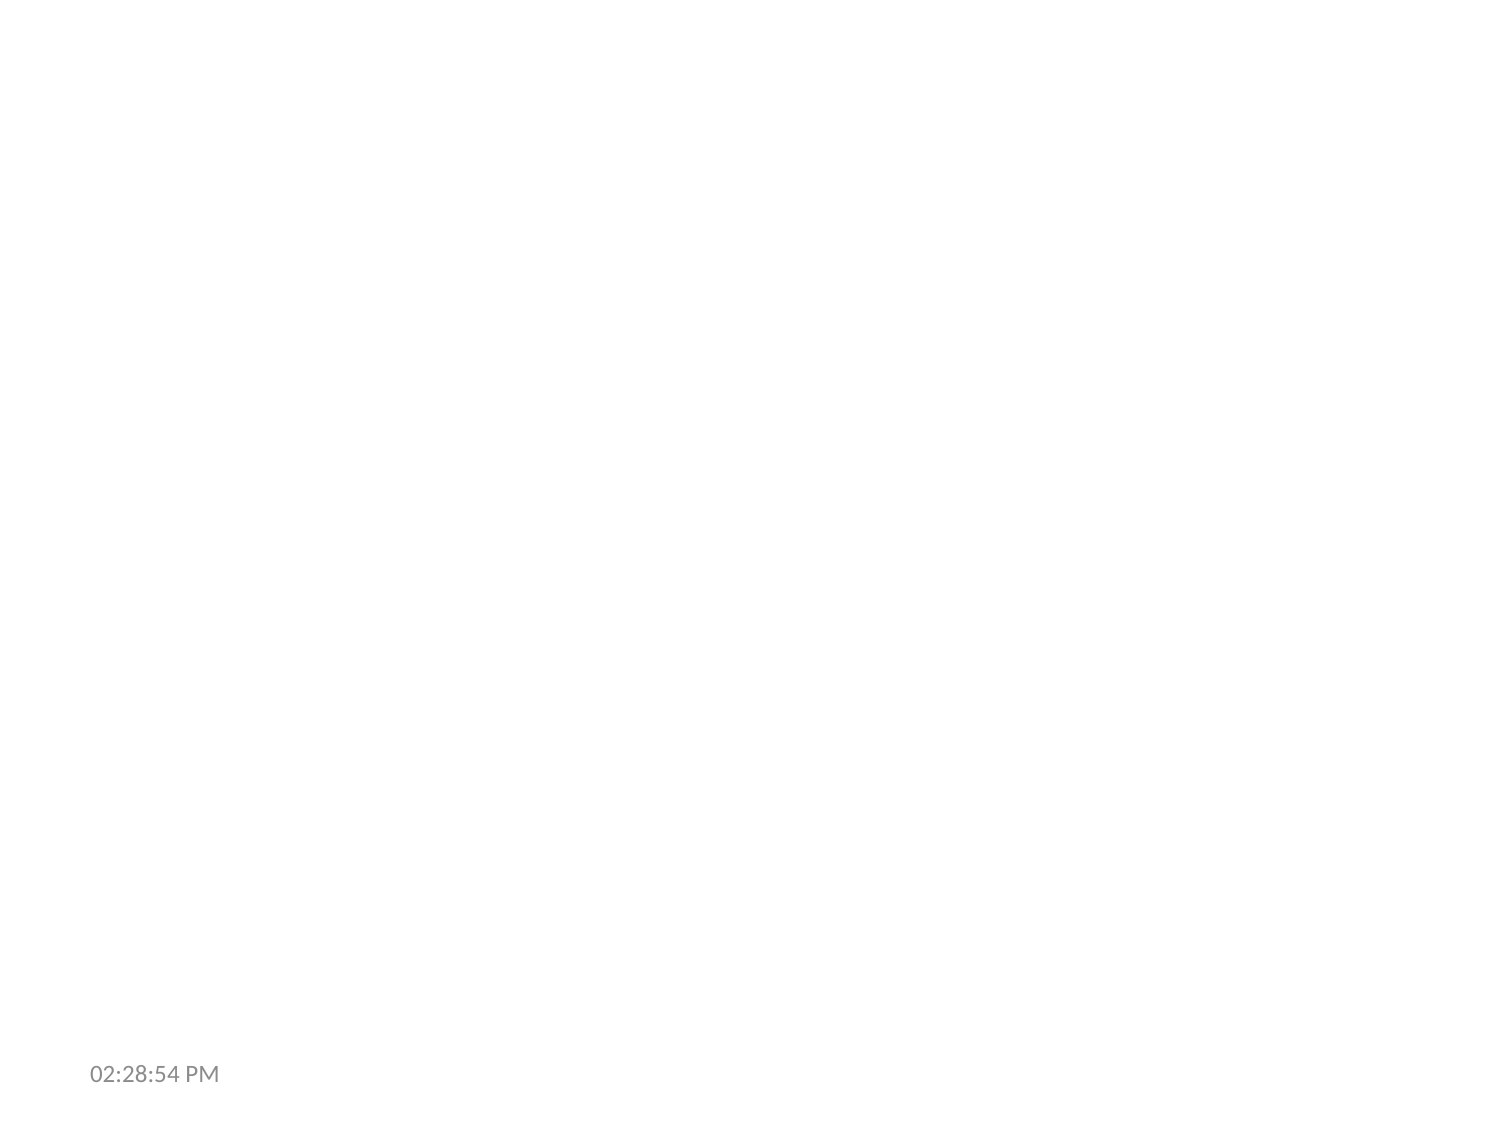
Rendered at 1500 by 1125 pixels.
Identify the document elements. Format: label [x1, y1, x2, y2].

slide_number [75, 1042, 425, 1103]
